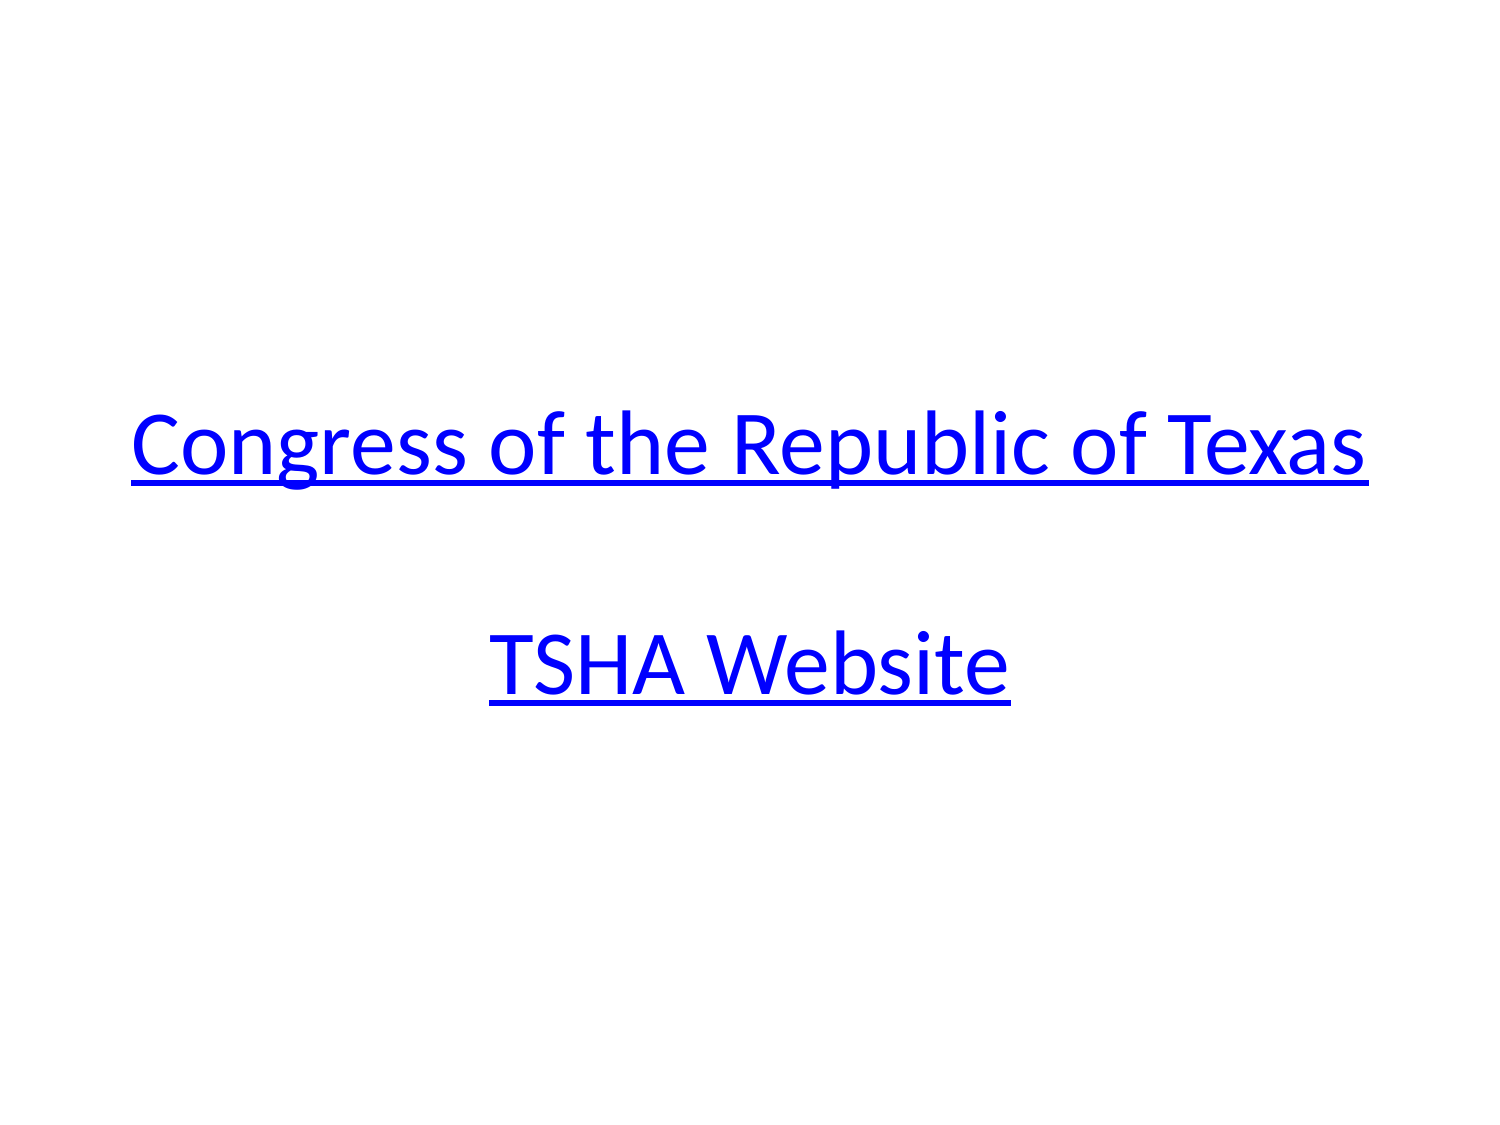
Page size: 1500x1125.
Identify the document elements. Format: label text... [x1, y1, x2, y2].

title Congress of the Republic of Texas TSHA Website [74, 44, 1426, 1051]
